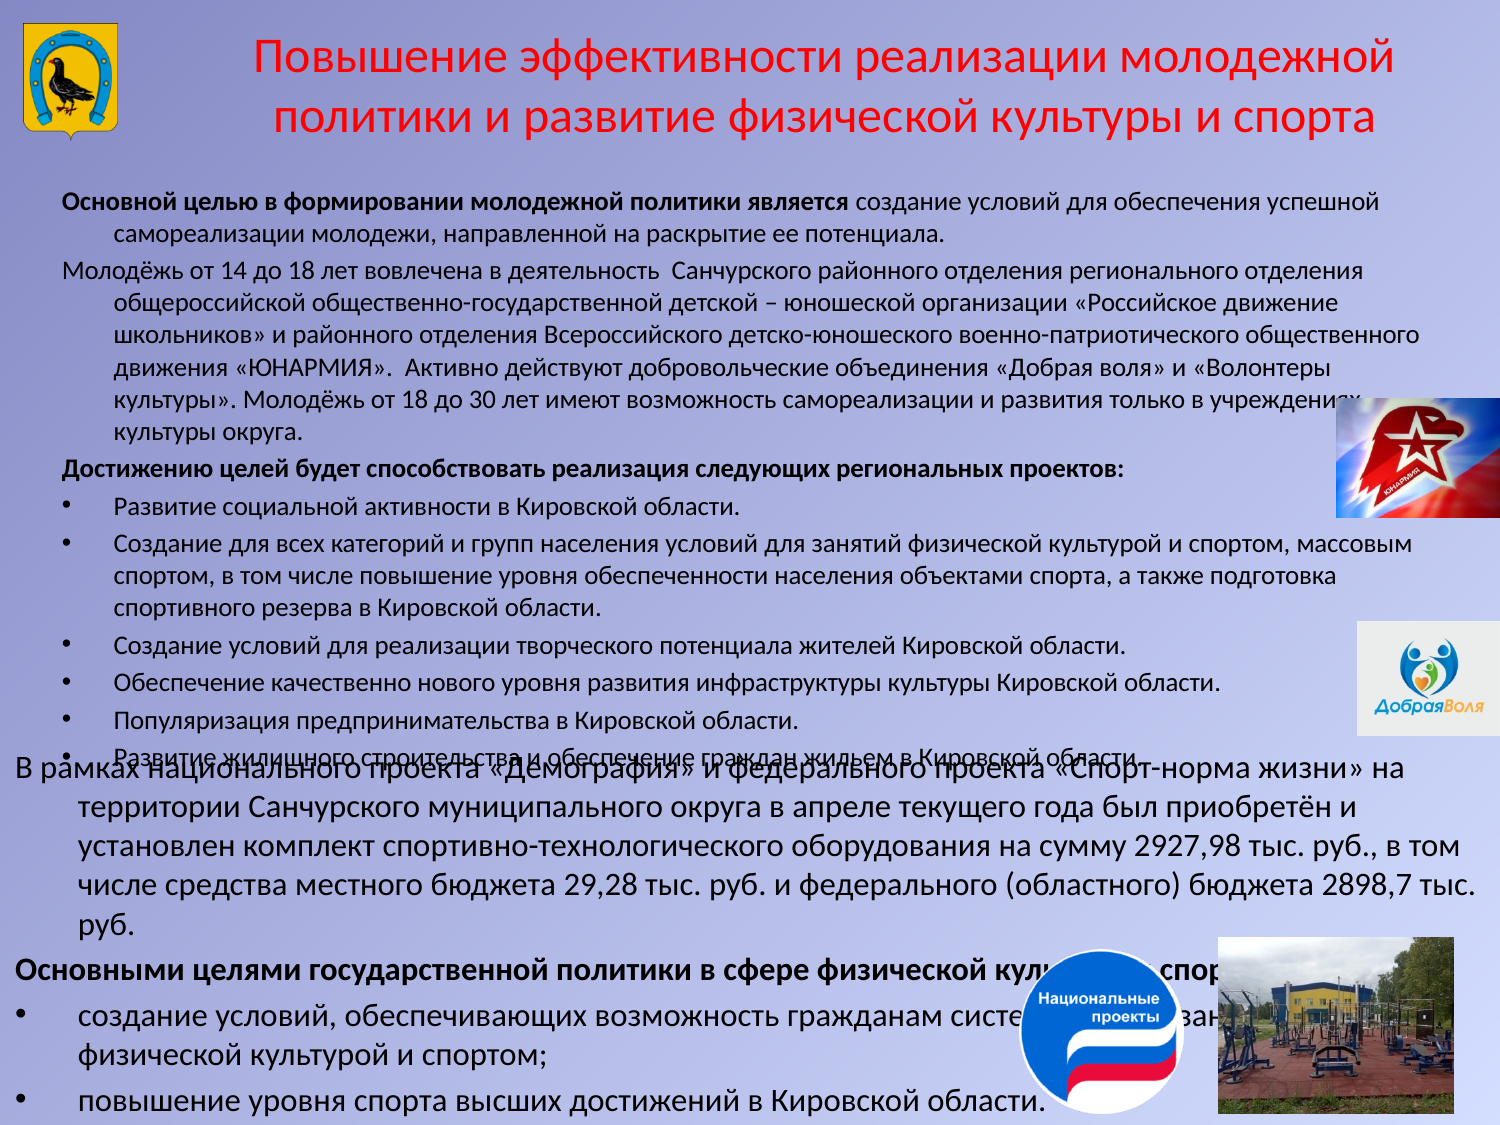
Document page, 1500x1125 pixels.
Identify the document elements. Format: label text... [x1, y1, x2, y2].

picture [23, 23, 119, 141]
picture [1218, 937, 1454, 1114]
picture [1335, 398, 1500, 518]
picture [1357, 620, 1500, 736]
picture [1019, 948, 1184, 1114]
title Повышение эффективности реализации молодежной политики и развитие физической культуры и спорта [150, 0, 1500, 164]
list В рамках национального проекта «Демография» и федерального проекта «Спорт-норма жизни» на территории Санчурского муниципального округа в апреле текущего года был приобретён и установлен комплект спортивно-технологического оборудования на сумму 2927,98 тыс. руб., в том числе средства местного бюджета 29,28 тыс. руб. и федерального (областного) бюджета 2898,7 тыс. руб. Основными целями государственной политики в сфере физической культуры и спорта являются: создание условий, обеспечивающих возможность гражданам систематически заниматься физической культурой и спортом; повышение уровня спорта высших достижений в Кировской области. [0, 738, 1500, 1125]
list Основной целью в формировании молодежной политики является создание условий для обеспечения успешной самореализации молодежи, направленной на раскрытие ее потенциала. Молодёжь от 14 до 18 лет вовлечена в деятельность Санчурского районного отделения регионального отделения общероссийской общественно-государственной детской – юношеской организации «Российское движение школьников» и районного отделения Всероссийского детско-юношеского военно-патриотического общественного движения «ЮНАРМИЯ». Активно действуют добровольческие объединения «Добрая воля» и «Волонтеры культуры». Молодёжь от 18 до 30 лет имеют возможность самореализации и развития только в учреждениях культуры округа. Достижению целей будет способствовать реализация следующих региональных проектов: Развитие социальной активности в Кировской области. Создание для всех категорий и групп населения условий для занятий физической культурой и спортом, массовым спортом, в том числе повышение уровня обеспеченности населения объектами спорта, а также подготовка спортивного резерва в Кировской области. Создание условий для реализации творческого потенциала жителей Кировской области. Обеспечение качественно нового уровня развития инфраструктуры культуры Кировской области. Популяризация предпринимательства в Кировской области. Развитие жилищного строительства и обеспечение граждан жильем в Кировской области. [46, 175, 1465, 738]
